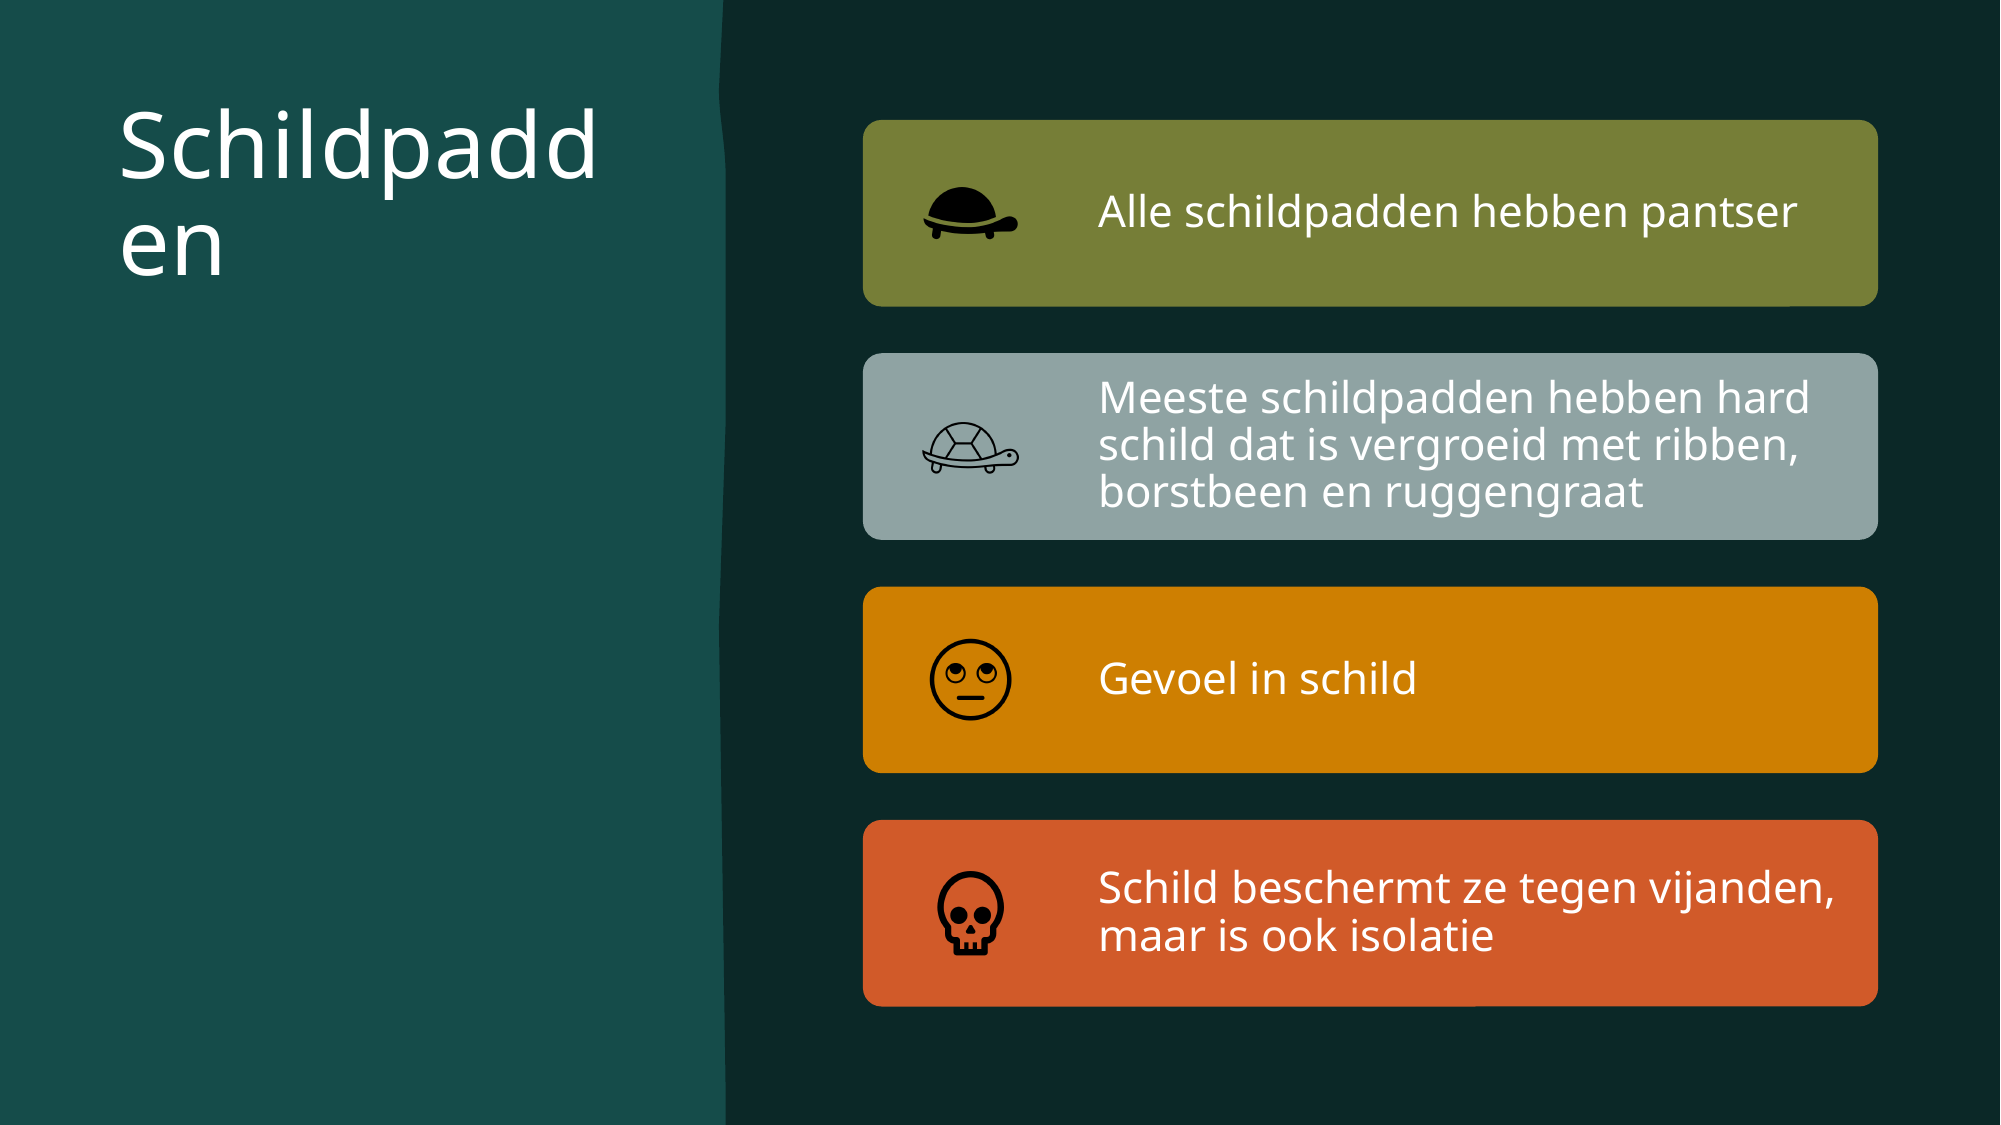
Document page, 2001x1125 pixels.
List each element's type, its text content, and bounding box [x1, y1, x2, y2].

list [862, 119, 1879, 1007]
text_box [0, 0, 724, 1125]
text_box [717, 0, 2000, 1125]
title Schildpadden [118, 101, 628, 1006]
